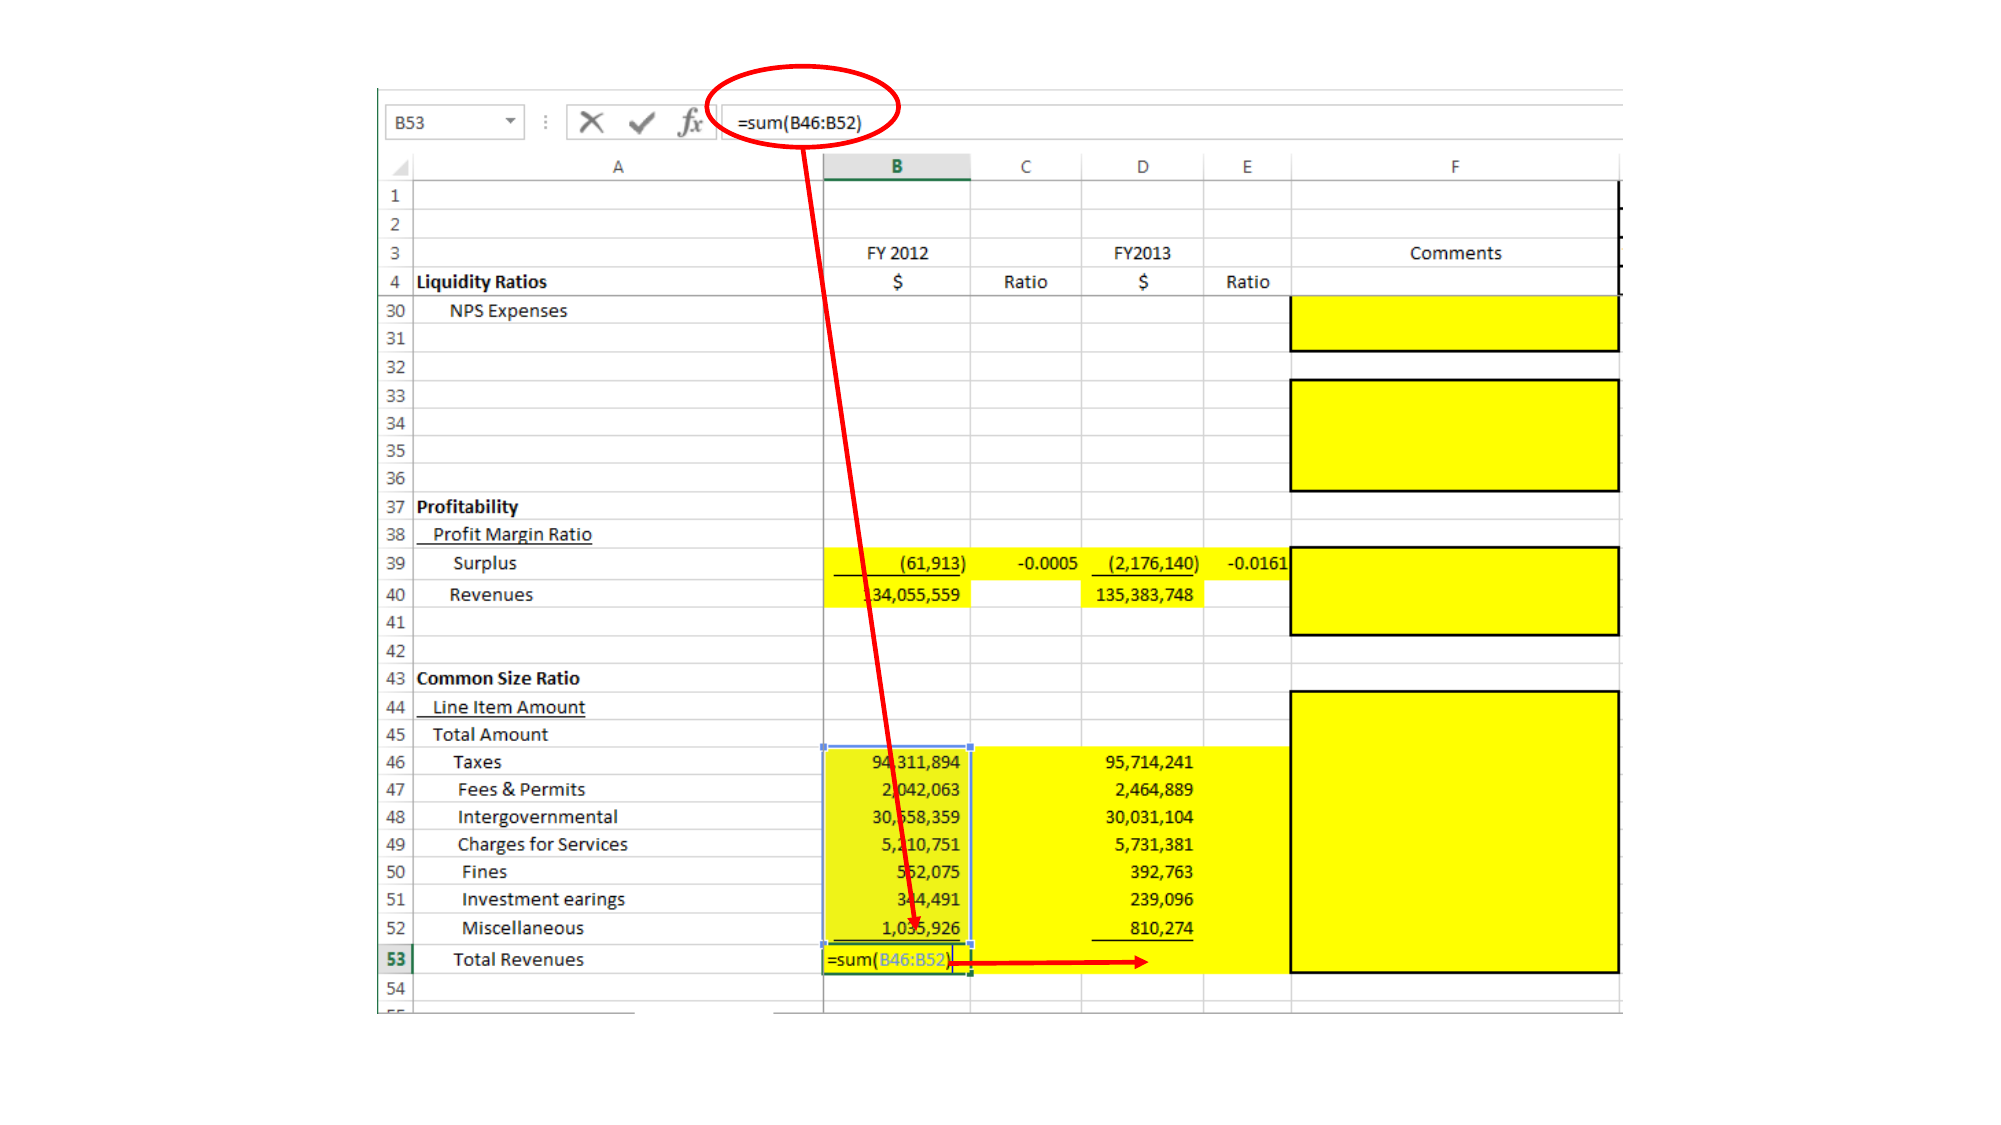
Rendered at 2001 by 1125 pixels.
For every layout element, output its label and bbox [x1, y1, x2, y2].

list [377, 88, 1623, 1014]
text_box [802, 147, 917, 931]
text_box [716, 65, 890, 88]
